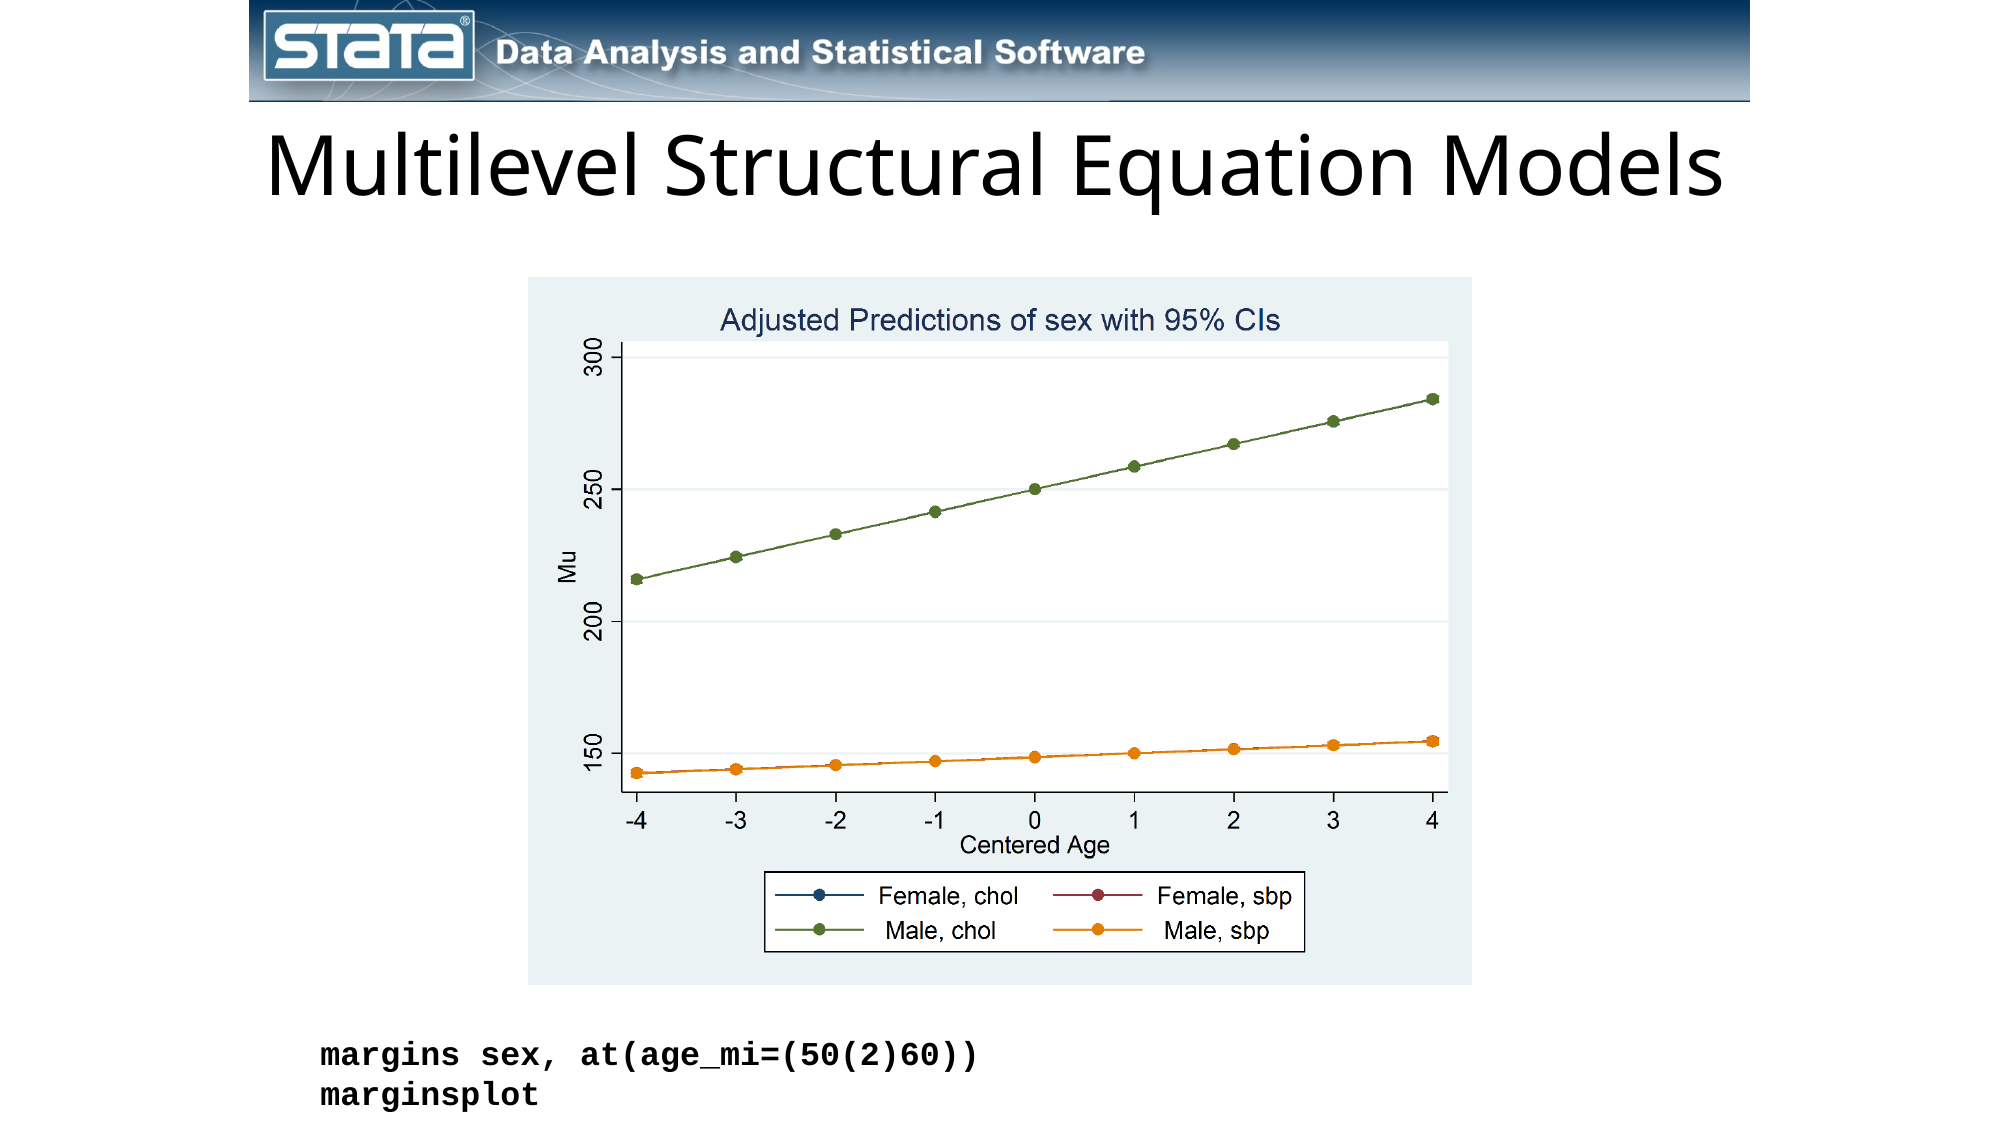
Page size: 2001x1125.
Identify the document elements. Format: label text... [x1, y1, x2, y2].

title Multilevel Structural Equation Models [249, 102, 1750, 238]
text_box margins sex, at(age_mi=(50(2)60)) marginsplot [305, 1024, 996, 1120]
picture [249, 0, 1750, 102]
picture [528, 277, 1472, 985]
